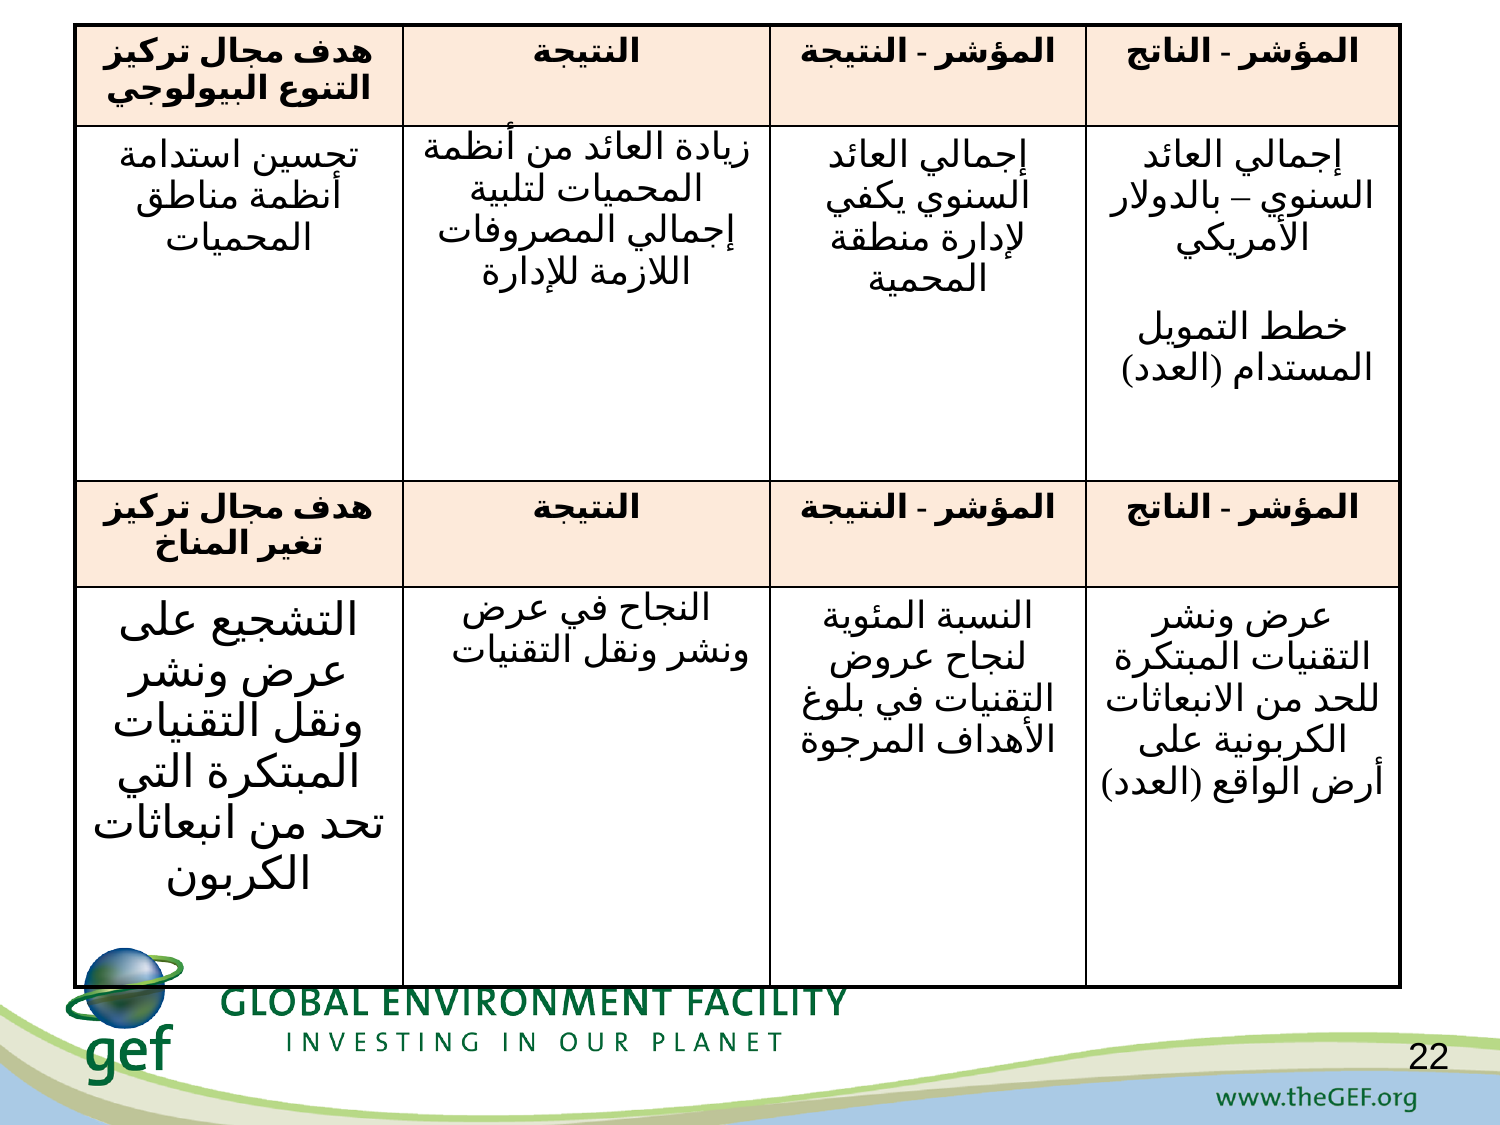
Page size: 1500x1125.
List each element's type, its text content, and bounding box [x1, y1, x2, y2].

slide_number 22 [1374, 1012, 1500, 1095]
table_header المؤشر - الناتج [1087, 27, 1398, 125]
table_cell عرض ونشر التقنيات المبتكرة للحد من الانبعاثات الكربونية على أرض الواقع (العدد) [1087, 588, 1398, 985]
table_header المؤشر - النتيجة [771, 27, 1085, 125]
table_cell النتيجة [404, 482, 769, 586]
picture [0, 920, 1500, 1125]
table_cell المؤشر - الناتج [1087, 482, 1398, 586]
table_cell تحسين استدامة أنظمة مناطق المحميات [77, 127, 402, 480]
table_header هدف مجال تركيز التنوع البيولوجي [77, 27, 402, 125]
table_cell إجمالي العائد السنوي – بالدولار الأمريكي خطط التمويل المستدام (العدد) [1087, 127, 1398, 480]
table_cell المؤشر - النتيجة [771, 482, 1085, 586]
table_cell إجمالي العائد السنوي يكفي لإدارة منطقة المحمية [771, 127, 1085, 480]
table_cell هدف مجال تركيز تغير المناخ [77, 482, 402, 586]
table_cell التشجيع على عرض ونشر ونقل التقنيات المبتكرة التي تحد من انبعاثات الكربون [77, 588, 402, 985]
table_header النتيجة [404, 27, 769, 125]
table_cell النجاح في عرض ونشر ونقل التقنيات [404, 588, 769, 985]
table_cell النسبة المئوية لنجاح عروض التقنيات في بلوغ الأهداف المرجوة [771, 588, 1085, 985]
table_cell زيادة العائد من أنظمة المحميات لتلبية إجمالي المصروفات اللازمة للإدارة [404, 127, 769, 480]
